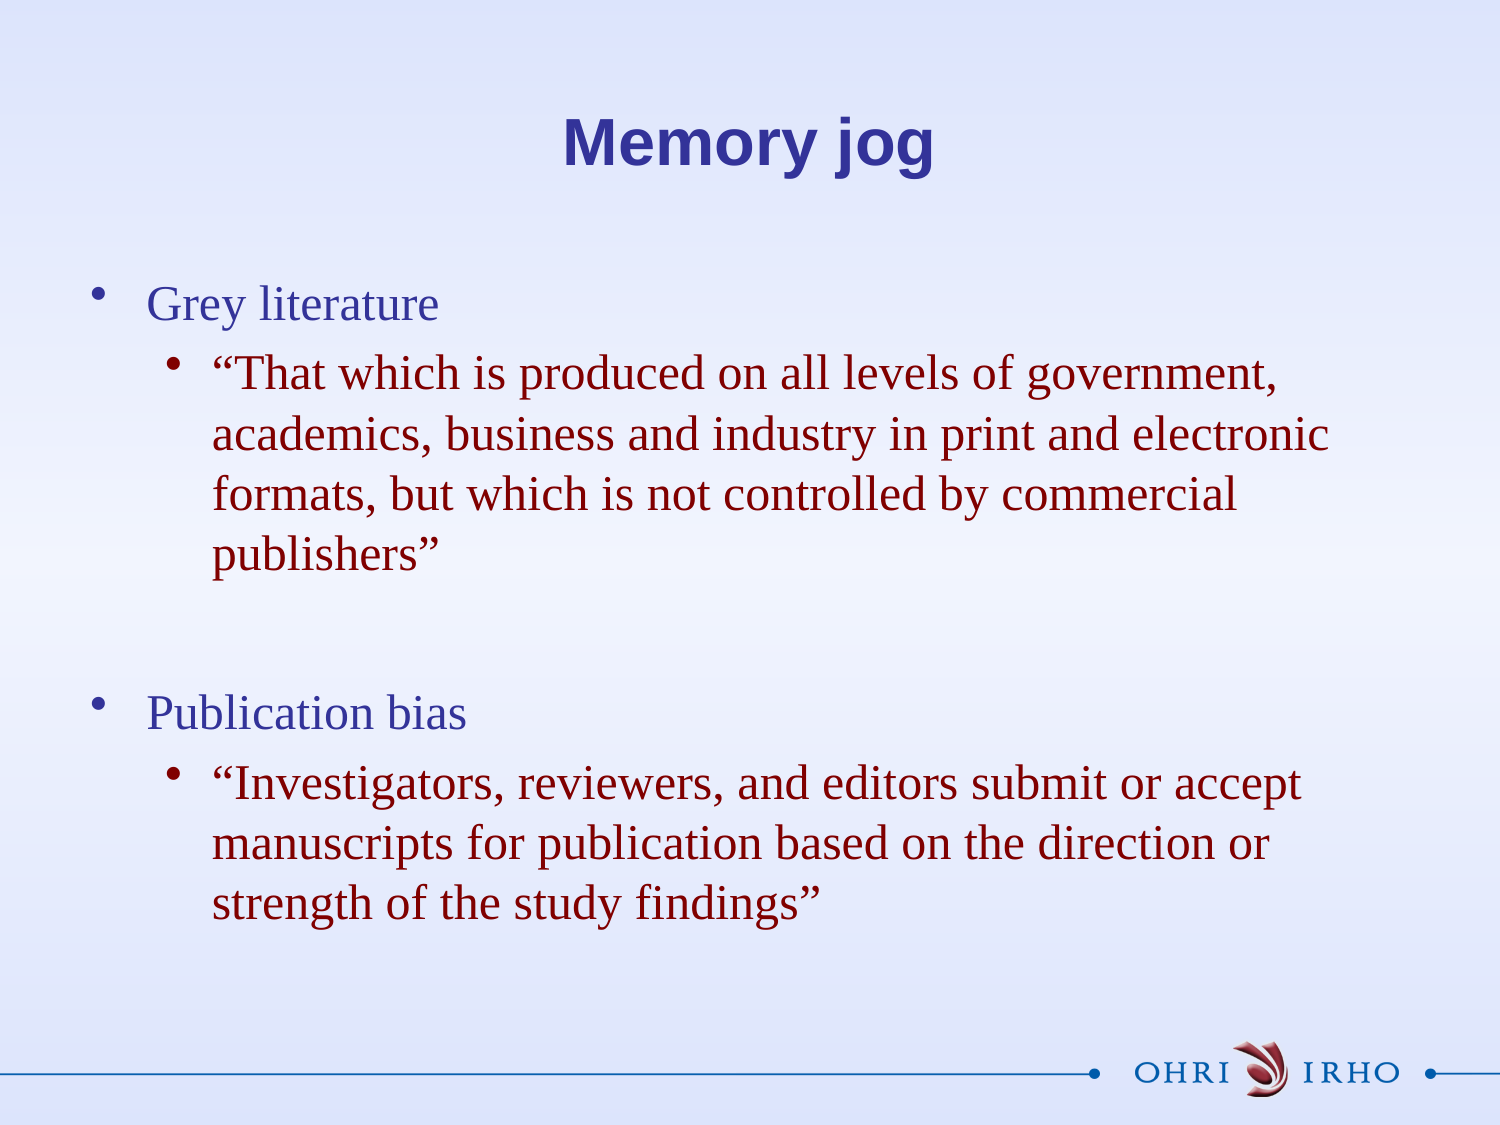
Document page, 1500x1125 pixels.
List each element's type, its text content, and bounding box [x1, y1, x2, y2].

title Memory jog [75, 45, 1425, 233]
list Grey literature “That which is produced on all levels of government, academics, business and industry in print and electronic formats, but which is not controlled by commercial publishers” Publication bias “Investigators, reviewers, and editors submit or accept manuscripts for publication based on the direction or strength of the study findings” [75, 262, 1425, 1005]
picture [0, 0, 1500, 1125]
